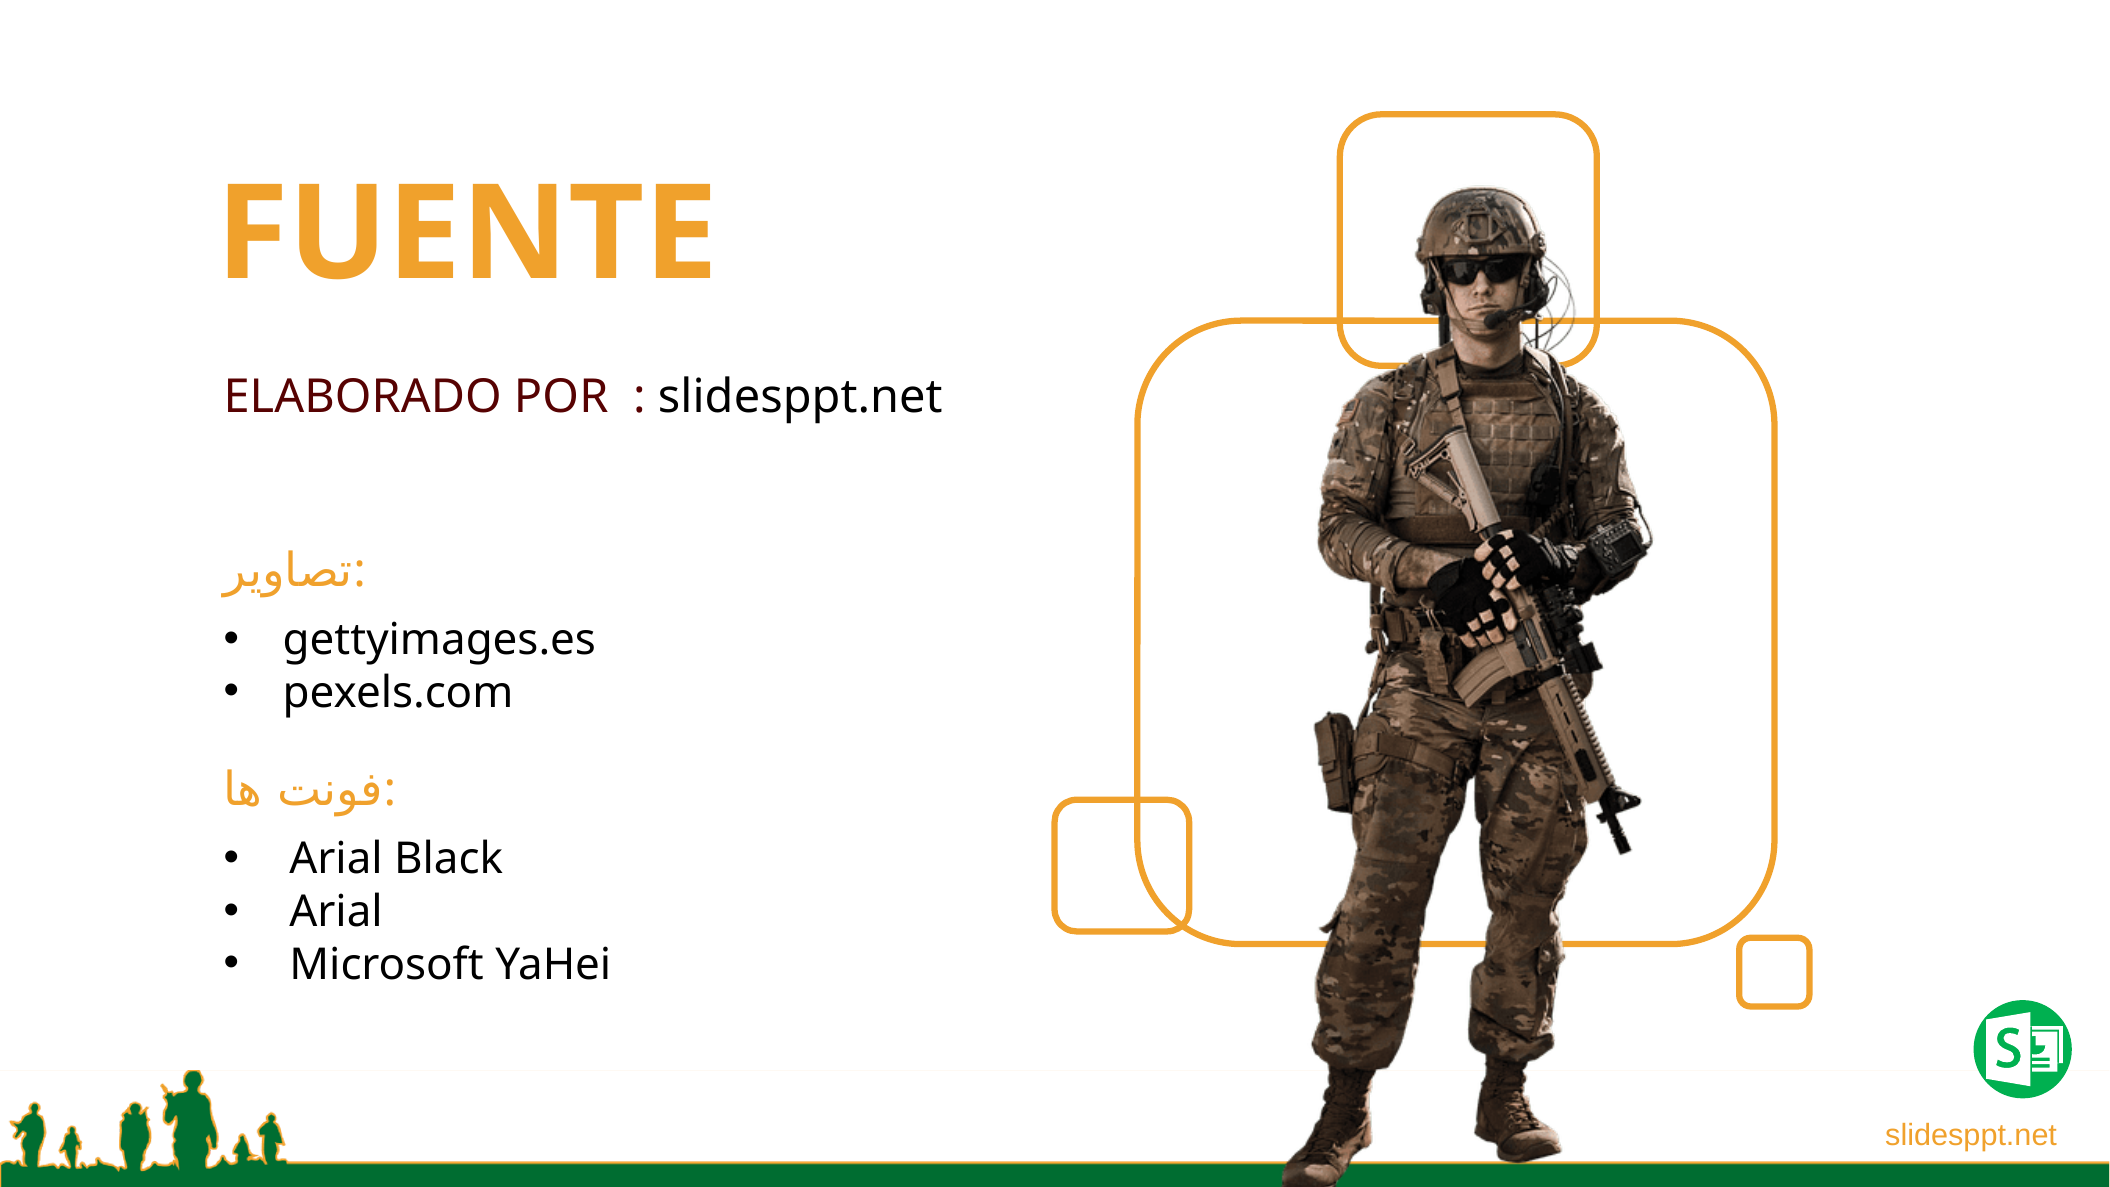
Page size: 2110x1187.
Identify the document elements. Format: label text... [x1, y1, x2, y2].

text_box Arial Black Arial Microsoft YaHei [202, 887, 813, 967]
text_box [1973, 1000, 2072, 1099]
text_box FUENTE [0, 156, 937, 335]
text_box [202, 518, 892, 887]
text_box [1053, 798, 1082, 933]
text_box ELABORADO POR : slidesppt.net [202, 344, 1082, 443]
picture [0, 114, 2110, 1187]
